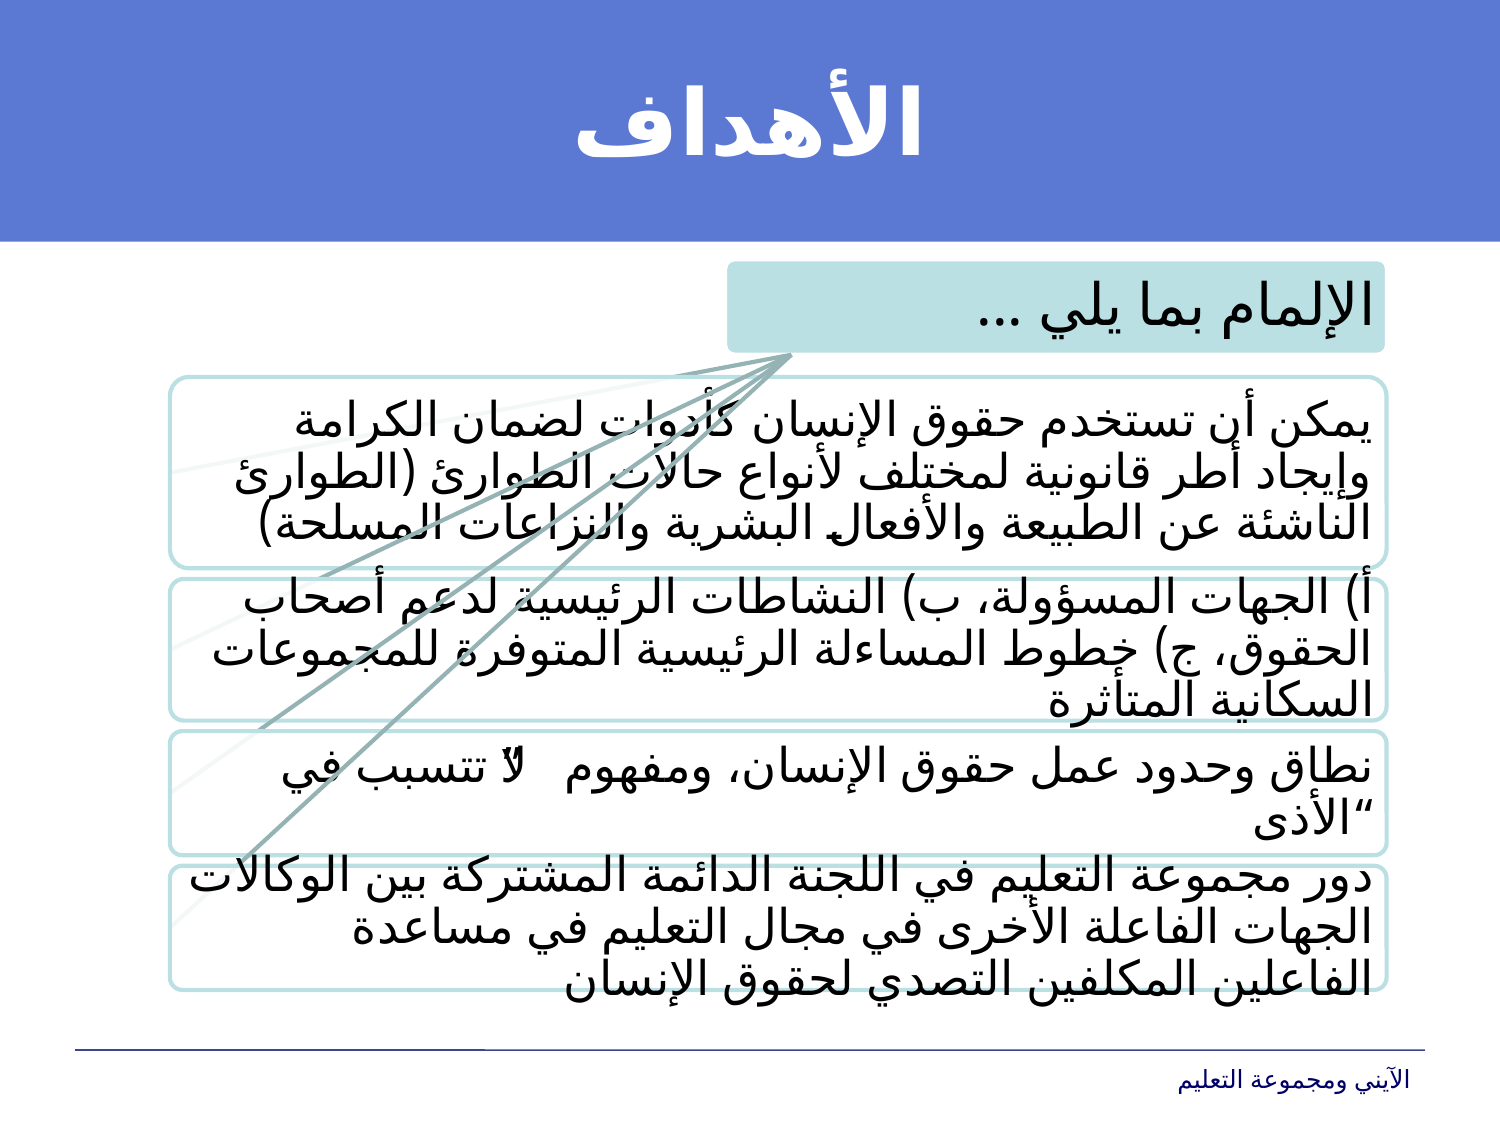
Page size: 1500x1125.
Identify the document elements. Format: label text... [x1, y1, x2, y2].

title الأهداف [74, 24, 1426, 213]
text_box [36, 258, 1388, 1002]
footer الآيني ومجموعة التعليم [75, 1055, 1427, 1110]
list [48, 262, 1464, 1037]
